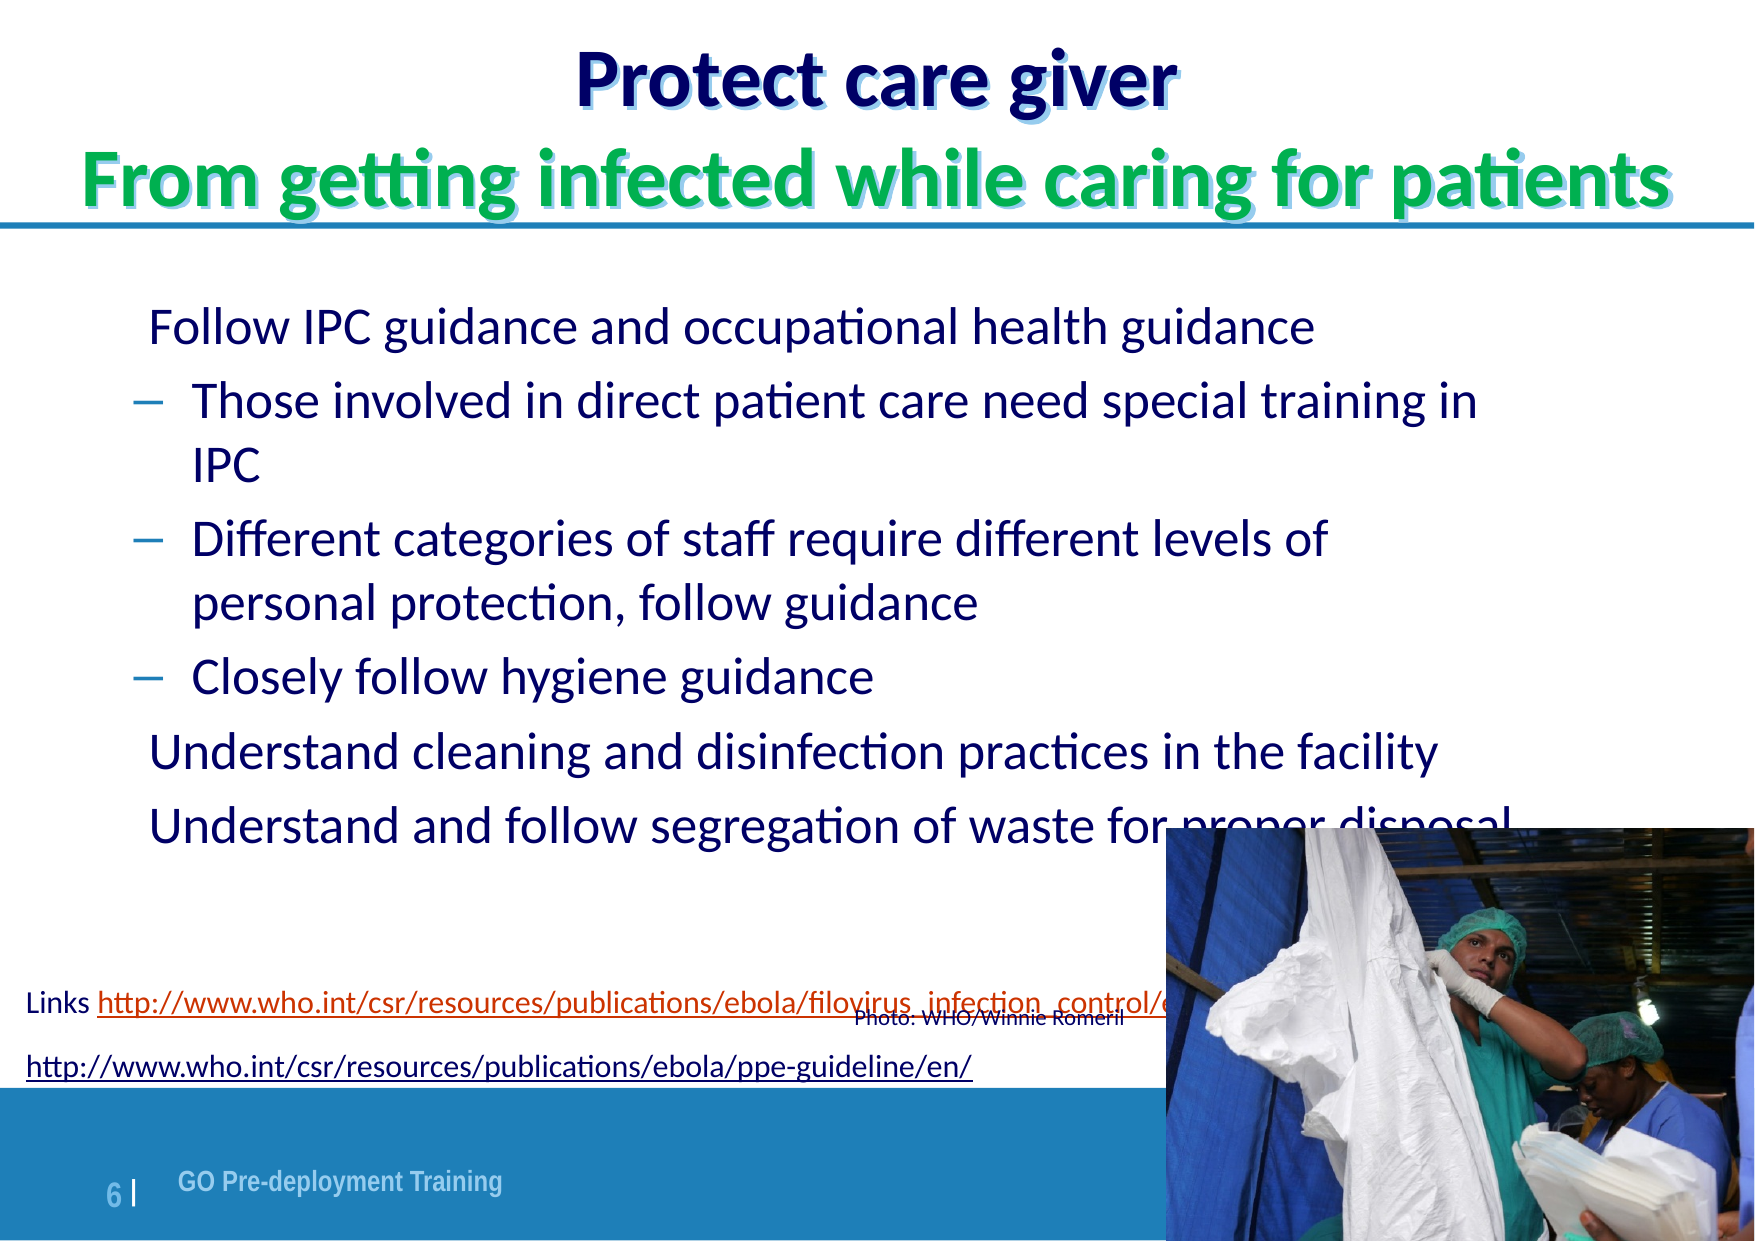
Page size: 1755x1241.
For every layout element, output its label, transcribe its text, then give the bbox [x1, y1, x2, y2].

picture [1166, 828, 1755, 1241]
list Follow IPC guidance and occupational health guidance Those involved in direct patient care need special training in IPC Different categories of staff require different levels of personal protection, follow guidance Closely follow hygiene guidance Understand cleaning and disinfection practices in the facility Understand and follow segregation of waste for proper disposal Links http://www.who.int/csr/resources/publications/ebola/filovirus_infection_control/en/ http://www.who.int/csr/resources/publications/ebola/ppe-guideline/en/ [25, 291, 1519, 1109]
title Protect care giver From getting infected while caring for patients [0, 0, 1755, 247]
text_box Photo: WHO/Winnie Romeril [837, 994, 1161, 1039]
